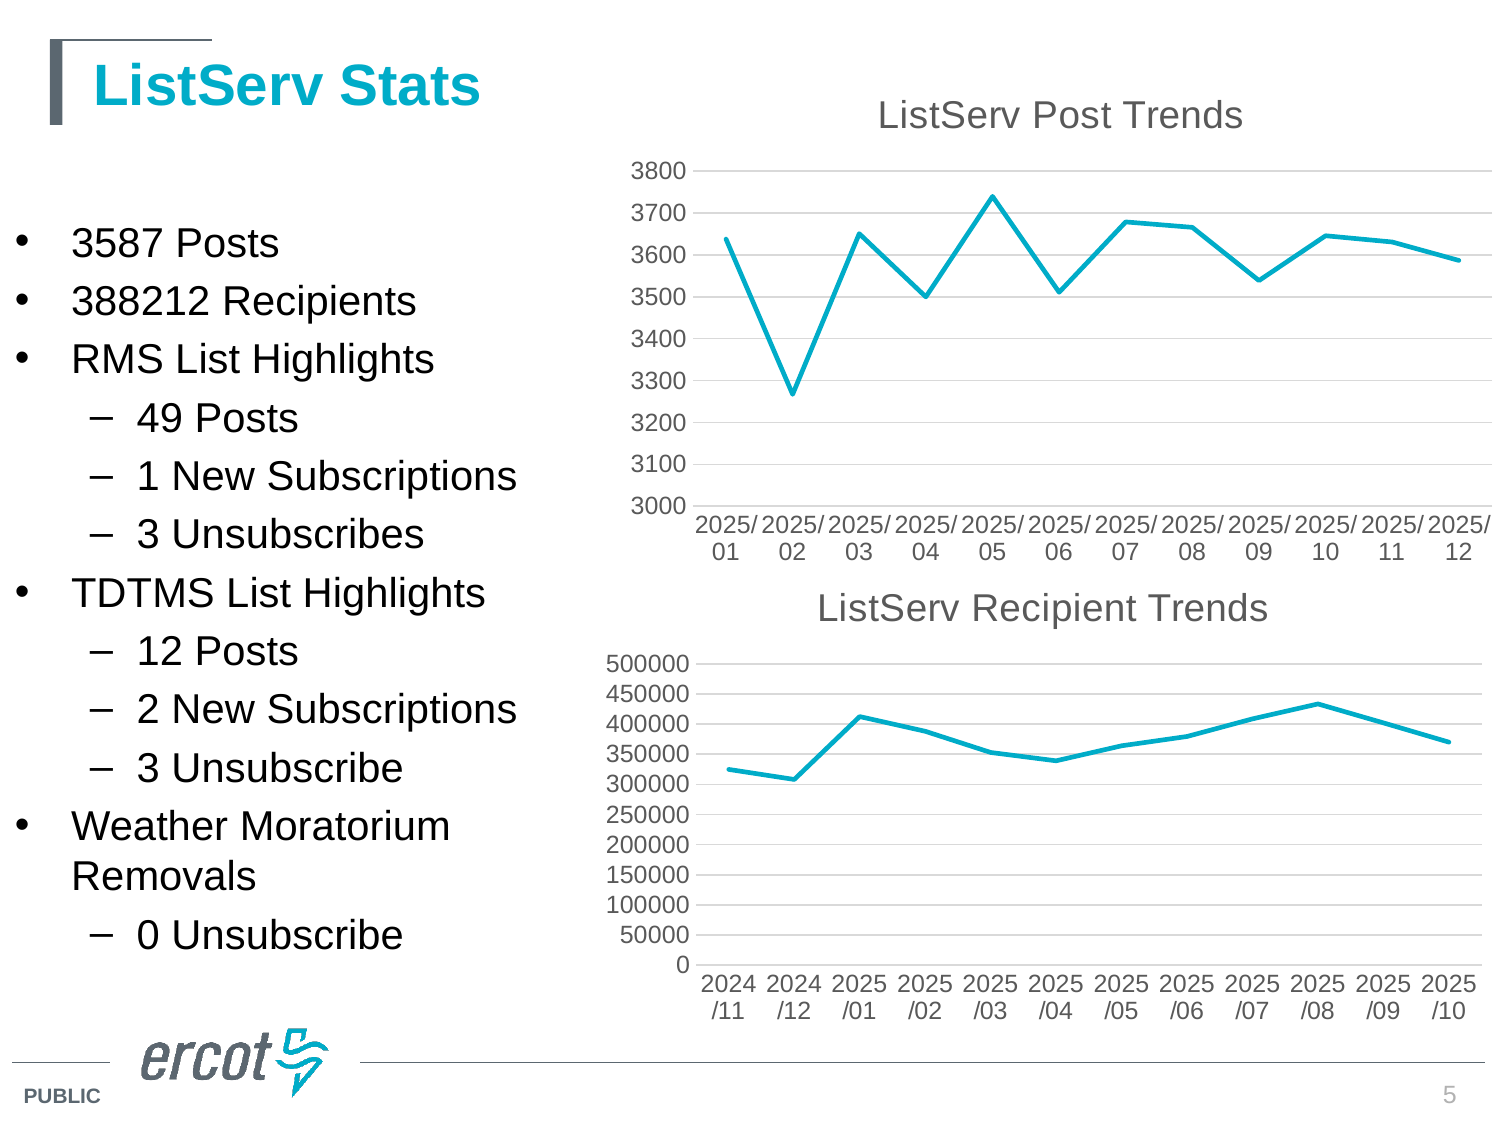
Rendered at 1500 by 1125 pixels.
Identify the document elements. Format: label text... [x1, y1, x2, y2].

chart [587, 62, 1500, 1035]
slide_number 5 [1412, 1076, 1488, 1112]
list 3587 Posts 388212 Recipients RMS List Highlights 49 Posts 1 New Subscriptions 3 Unsubscribes TDTMS List Highlights 12 Posts 2 New Subscriptions 3 Unsubscribe Weather Moratorium Removals 0 Unsubscribe [0, 208, 607, 917]
picture [137, 1024, 332, 1100]
title ListServ Stats [62, 39, 1450, 138]
